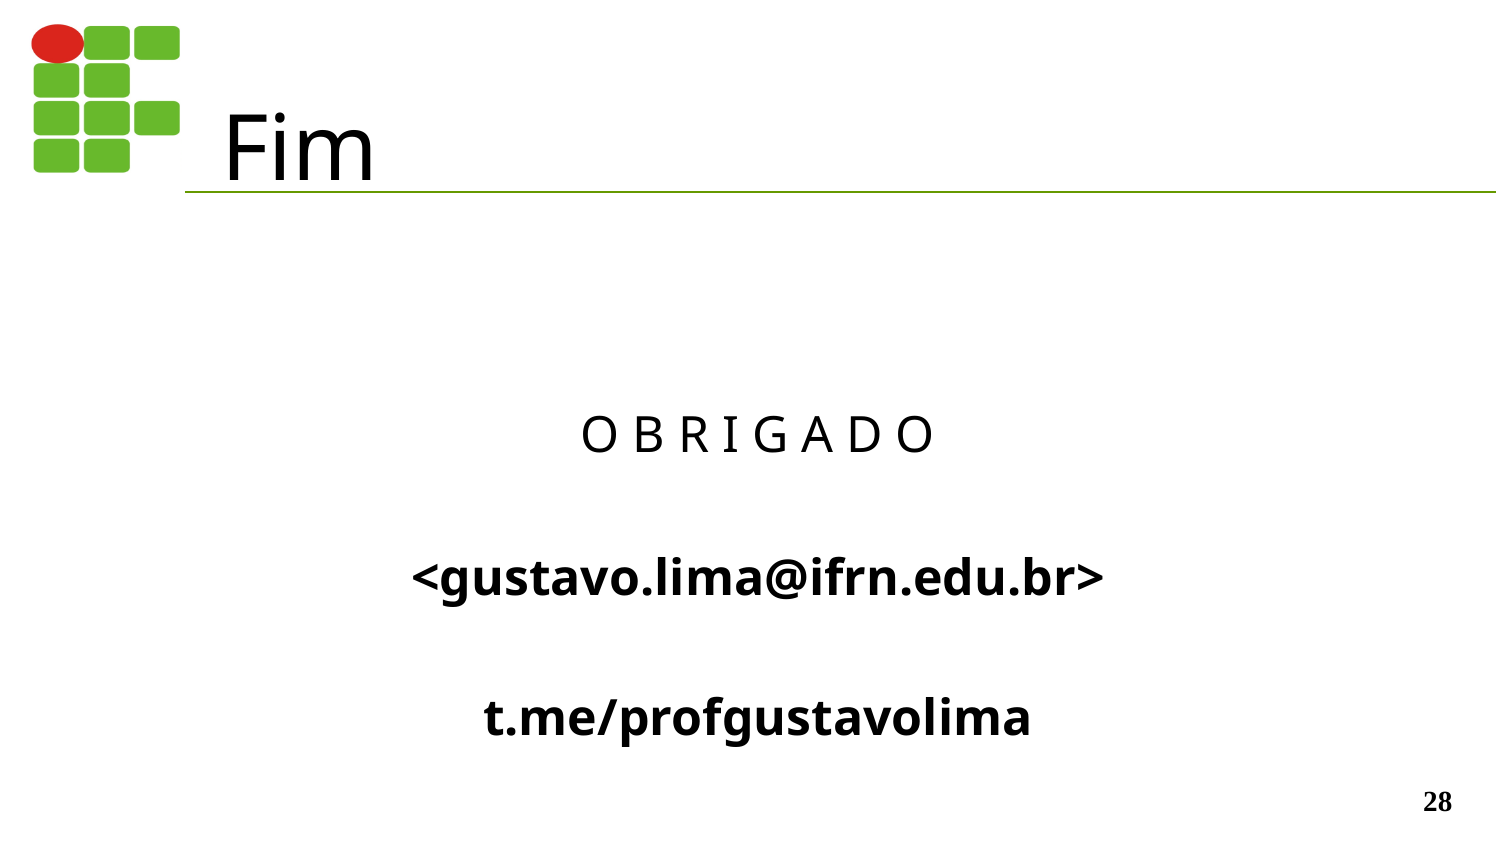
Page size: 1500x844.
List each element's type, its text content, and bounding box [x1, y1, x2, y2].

list O B R I G A D O <gustavo.lima@ifrn.edu.br> t.me/profgustavolima [46, 248, 1469, 755]
text_box ‹#› [1155, 768, 1468, 825]
title Fim [206, 26, 1468, 207]
picture [29, 23, 182, 174]
